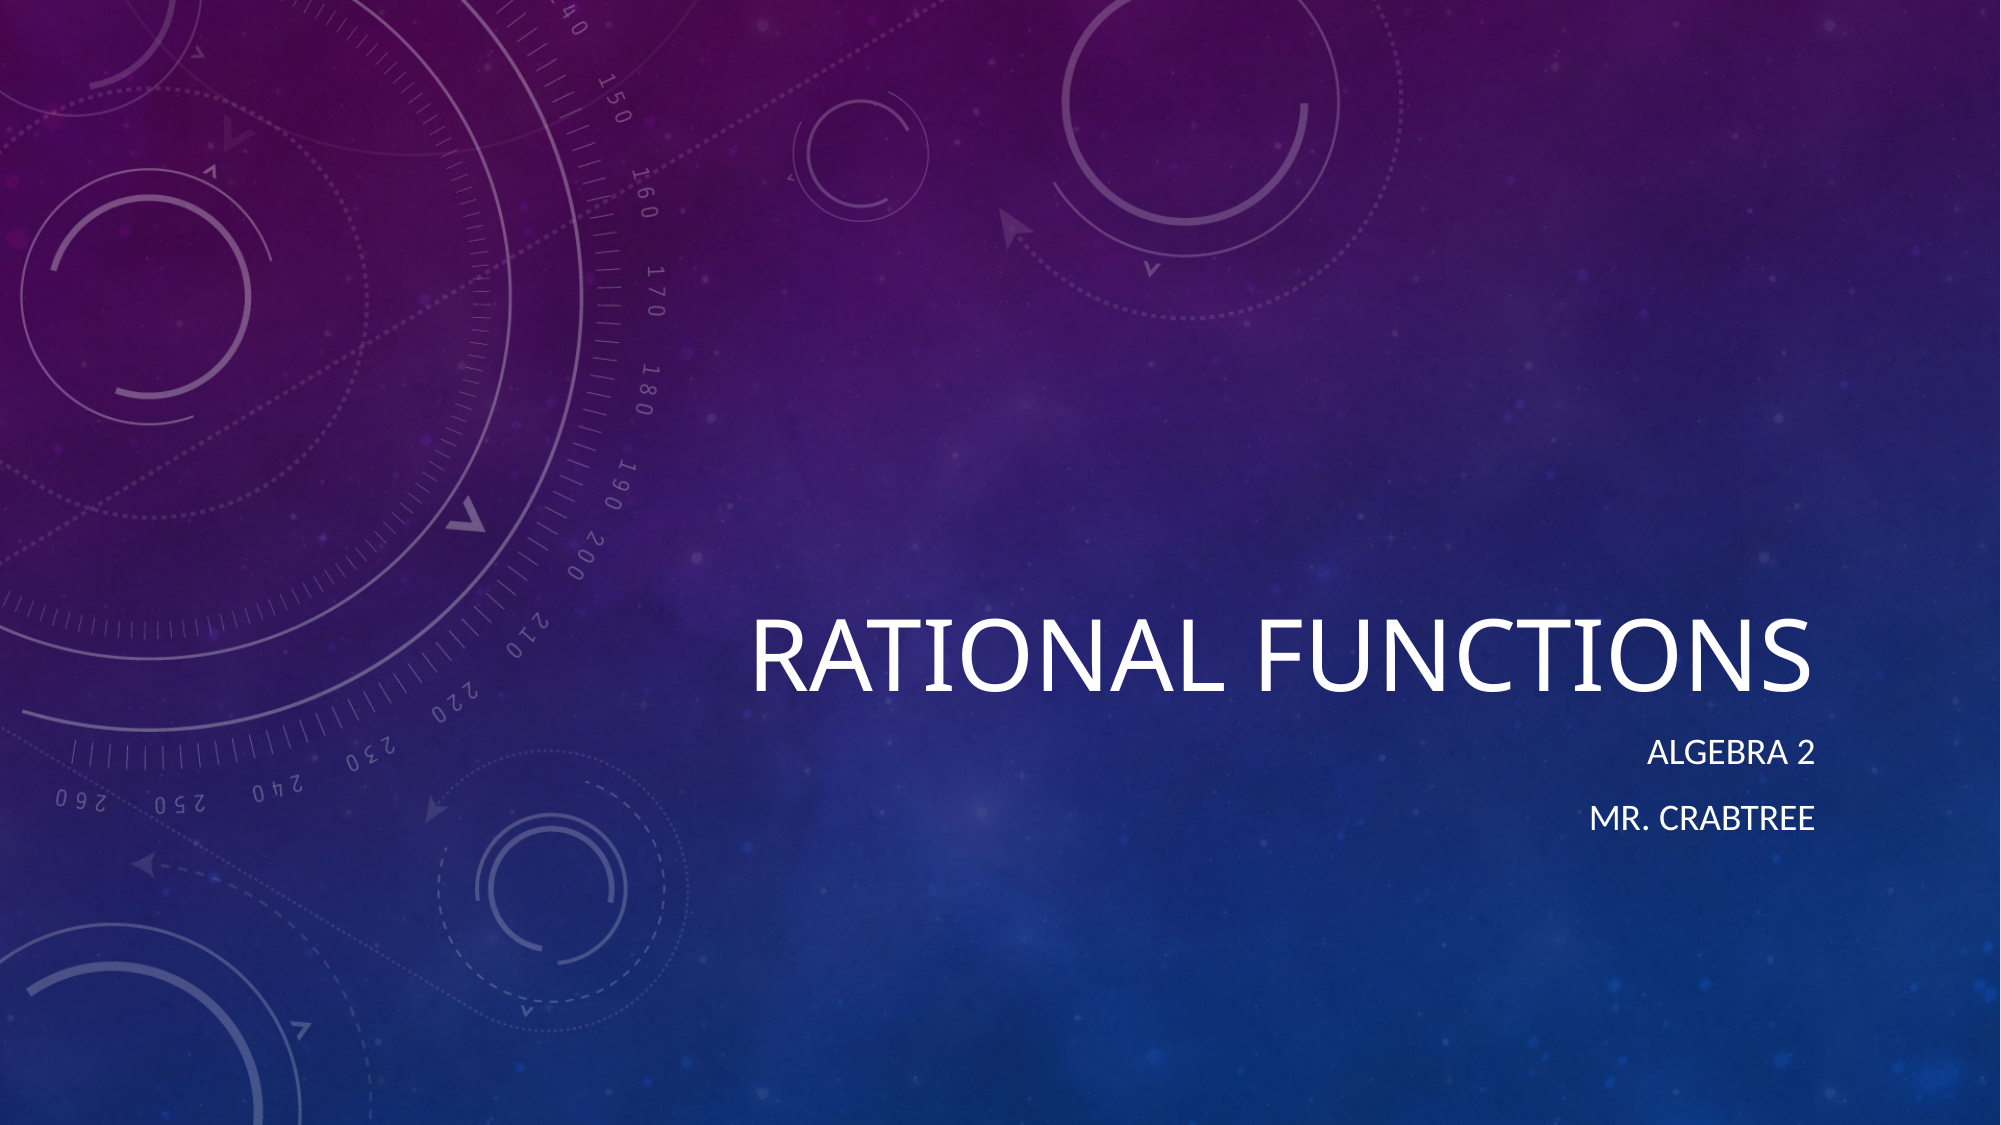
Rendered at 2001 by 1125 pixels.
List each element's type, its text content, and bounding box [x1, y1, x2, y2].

title Rational Functions [650, 322, 1831, 719]
picture [0, 0, 2001, 1125]
subtitle Algebra 2 Mr. Crabtree [650, 719, 1831, 950]
